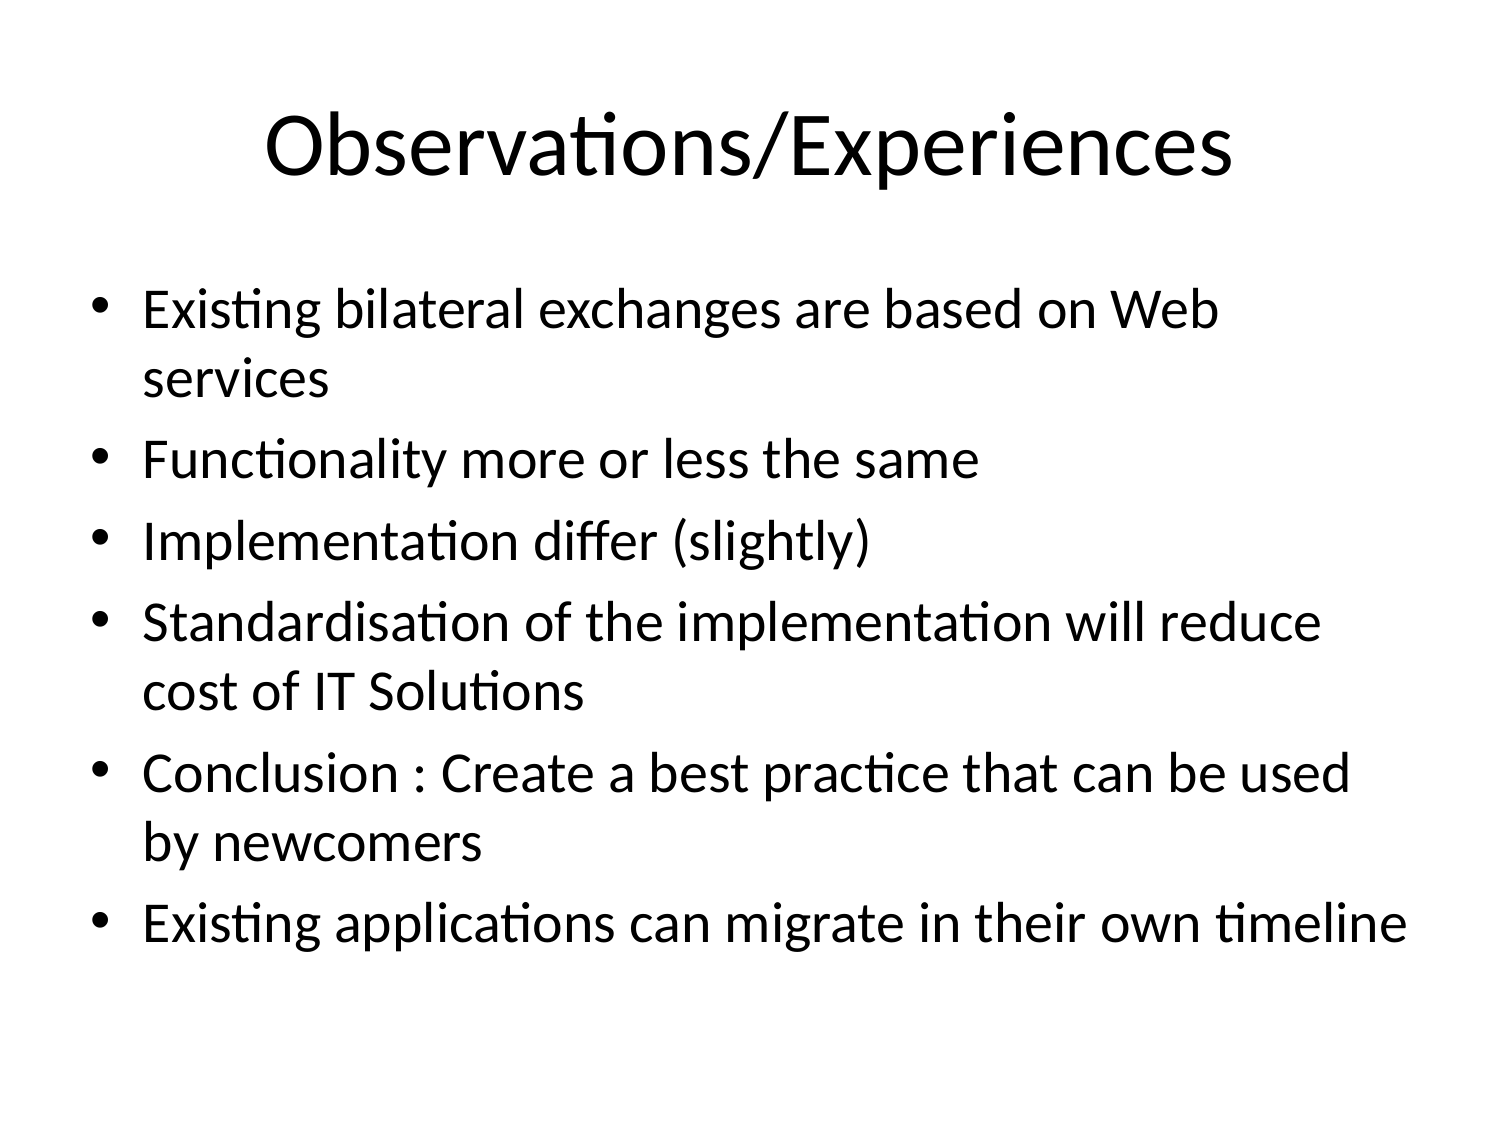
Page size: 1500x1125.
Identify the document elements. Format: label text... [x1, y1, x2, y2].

list Existing bilateral exchanges are based on Web services Functionality more or less the same Implementation differ (slightly) Standardisation of the implementation will reduce cost of IT Solutions Conclusion : Create a best practice that can be used by newcomers Existing applications can migrate in their own timeline [75, 262, 1425, 1005]
title Observations/Experiences [75, 45, 1425, 233]
